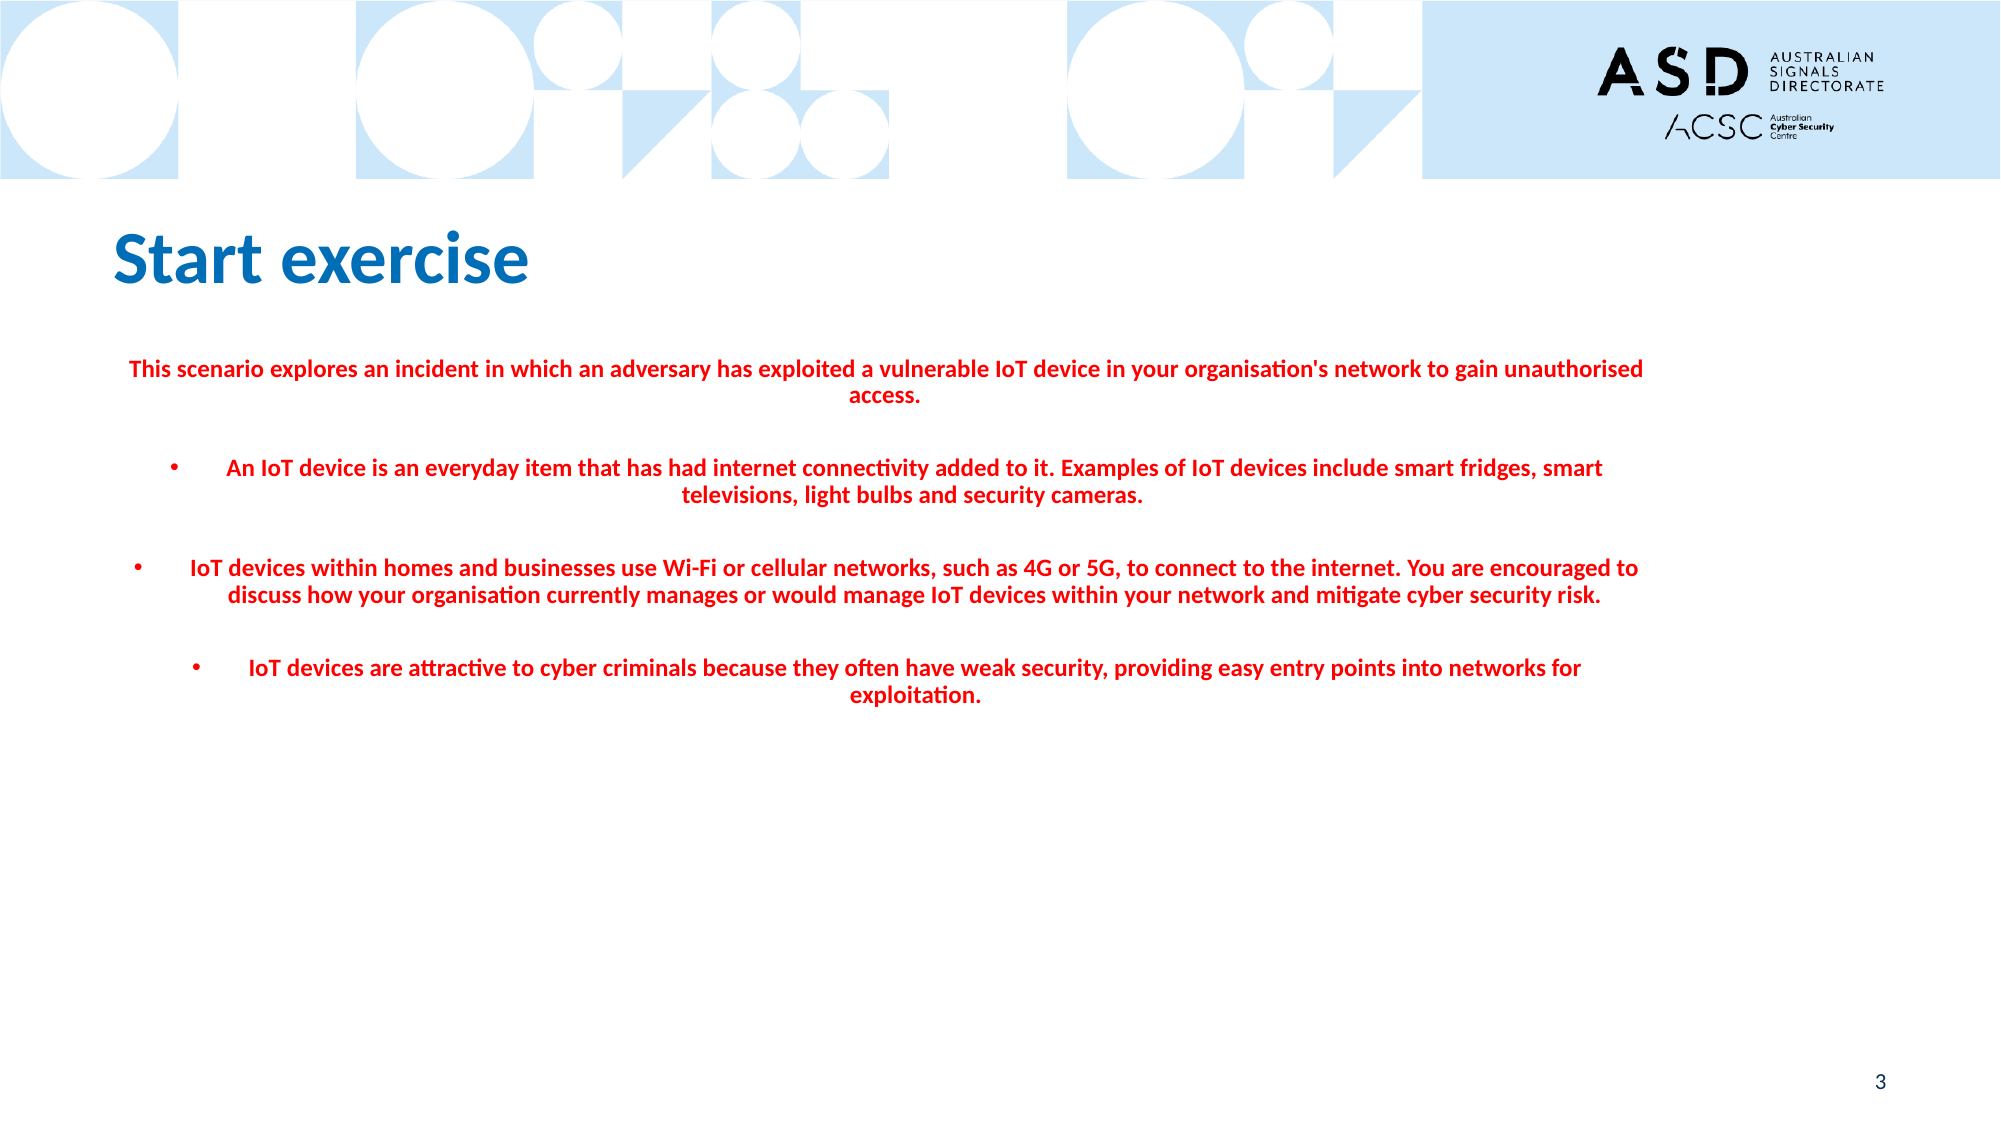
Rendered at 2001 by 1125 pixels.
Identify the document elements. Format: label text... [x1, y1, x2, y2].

picture [0, 0, 2001, 179]
list This scenario explores an incident in which an adversary has exploited a vulnerable IoT device in your organisation's network to gain unauthorised access. An IoT device is an everyday item that has had internet connectivity added to it. Examples of IoT devices include smart fridges, smart televisions, light bulbs and security cameras. IoT devices within homes and businesses use Wi-Fi or cellular networks, such as 4G or 5G, to connect to the internet. You are encouraged to discuss how your organisation currently manages or would manage IoT devices within your network and mitigate cyber security risk. IoT devices are attractive to cyber criminals because they often have weak security, providing easy entry points into networks for exploitation. [108, 348, 1668, 955]
title Start exercise [98, 181, 1373, 338]
slide_number 3 [1799, 1050, 1902, 1111]
